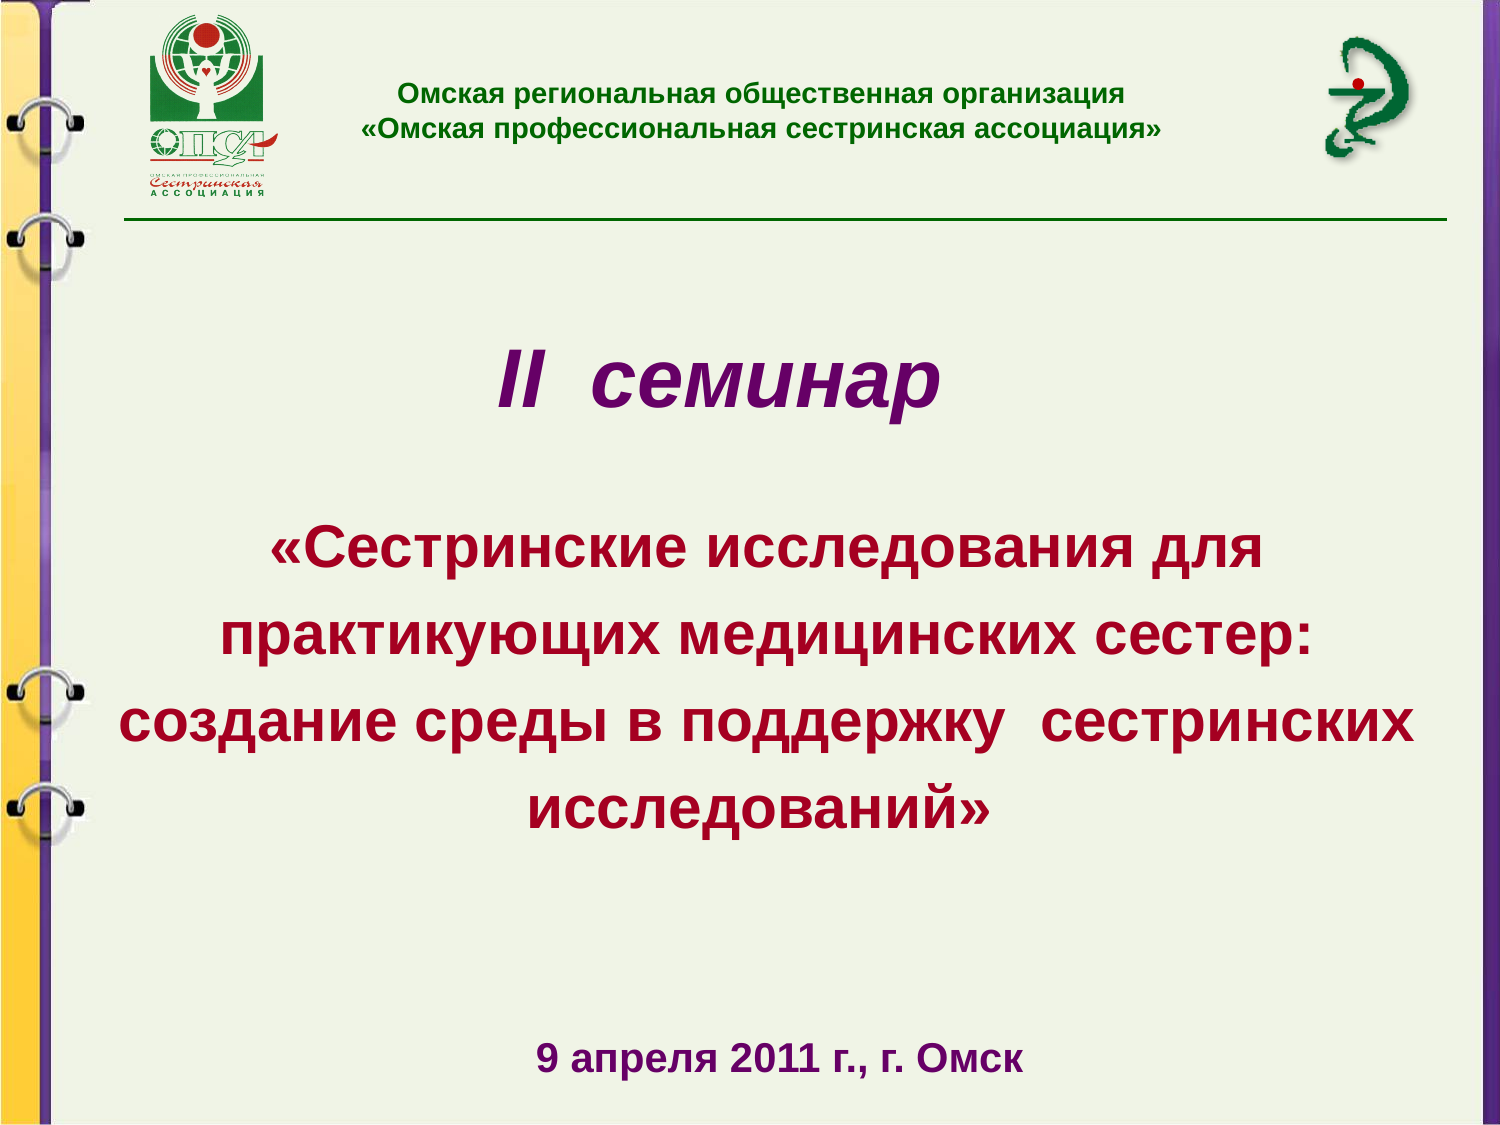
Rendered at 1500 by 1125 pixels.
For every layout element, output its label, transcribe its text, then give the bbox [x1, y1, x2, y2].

text_box II семинар [64, 316, 1376, 432]
picture [0, 1, 1500, 1125]
text_box «Сестринские исследования для практикующих медицинских сестер: создание среды в поддержку сестринских исследований» [76, 485, 1459, 849]
text_box Омская региональная общественная организация «Омская профессиональная сестринская ассоциация» [283, 66, 1247, 152]
text_box 9 апреля 2011 г., г. Омск [383, 1023, 1176, 1089]
